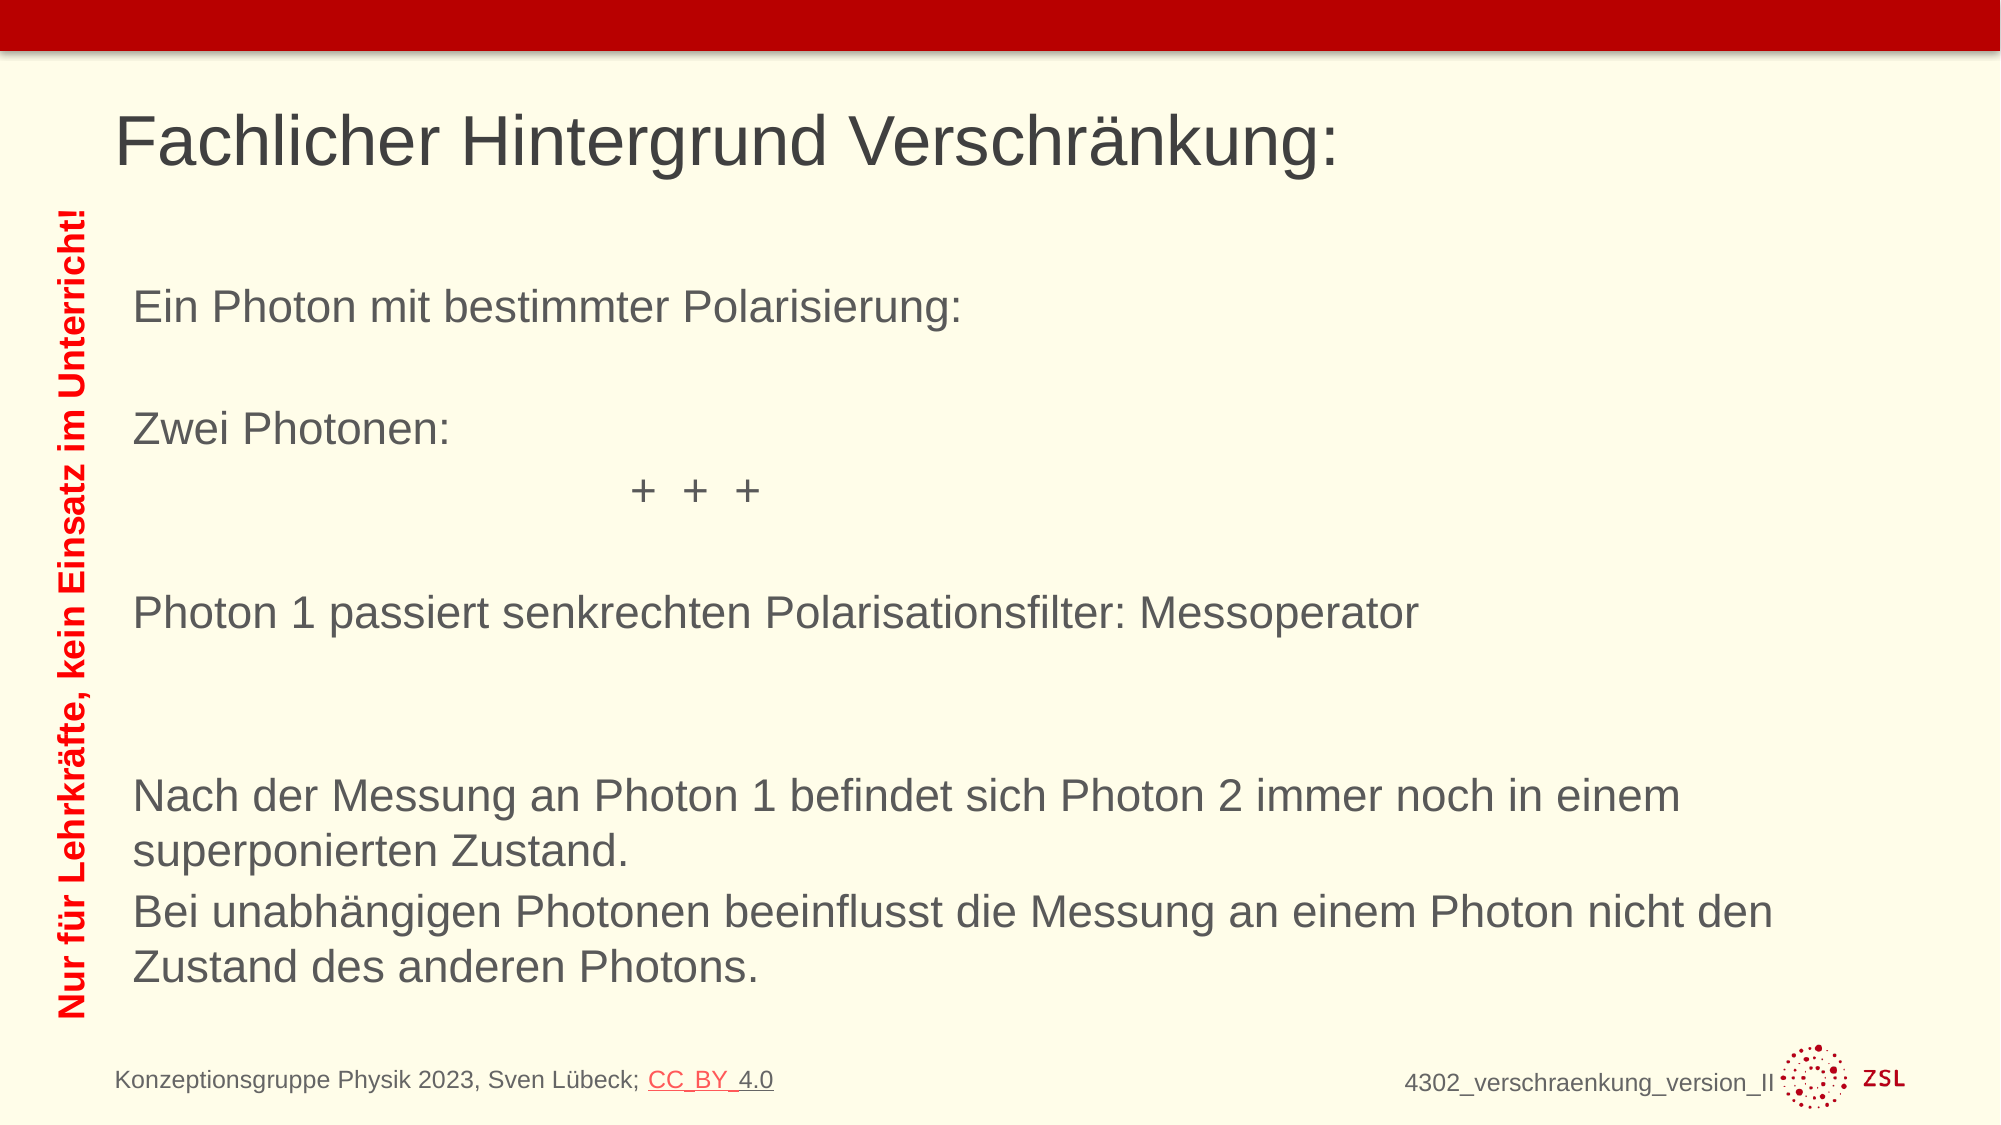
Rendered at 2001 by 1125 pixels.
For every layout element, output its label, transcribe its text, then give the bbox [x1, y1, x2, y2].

picture [1779, 1043, 1905, 1109]
text_box Nur für Lehrkräfte, kein Einsatz im Unterricht! [39, 35, 100, 1036]
title Fachlicher Hintergrund Verschränkung: [100, 90, 1900, 185]
